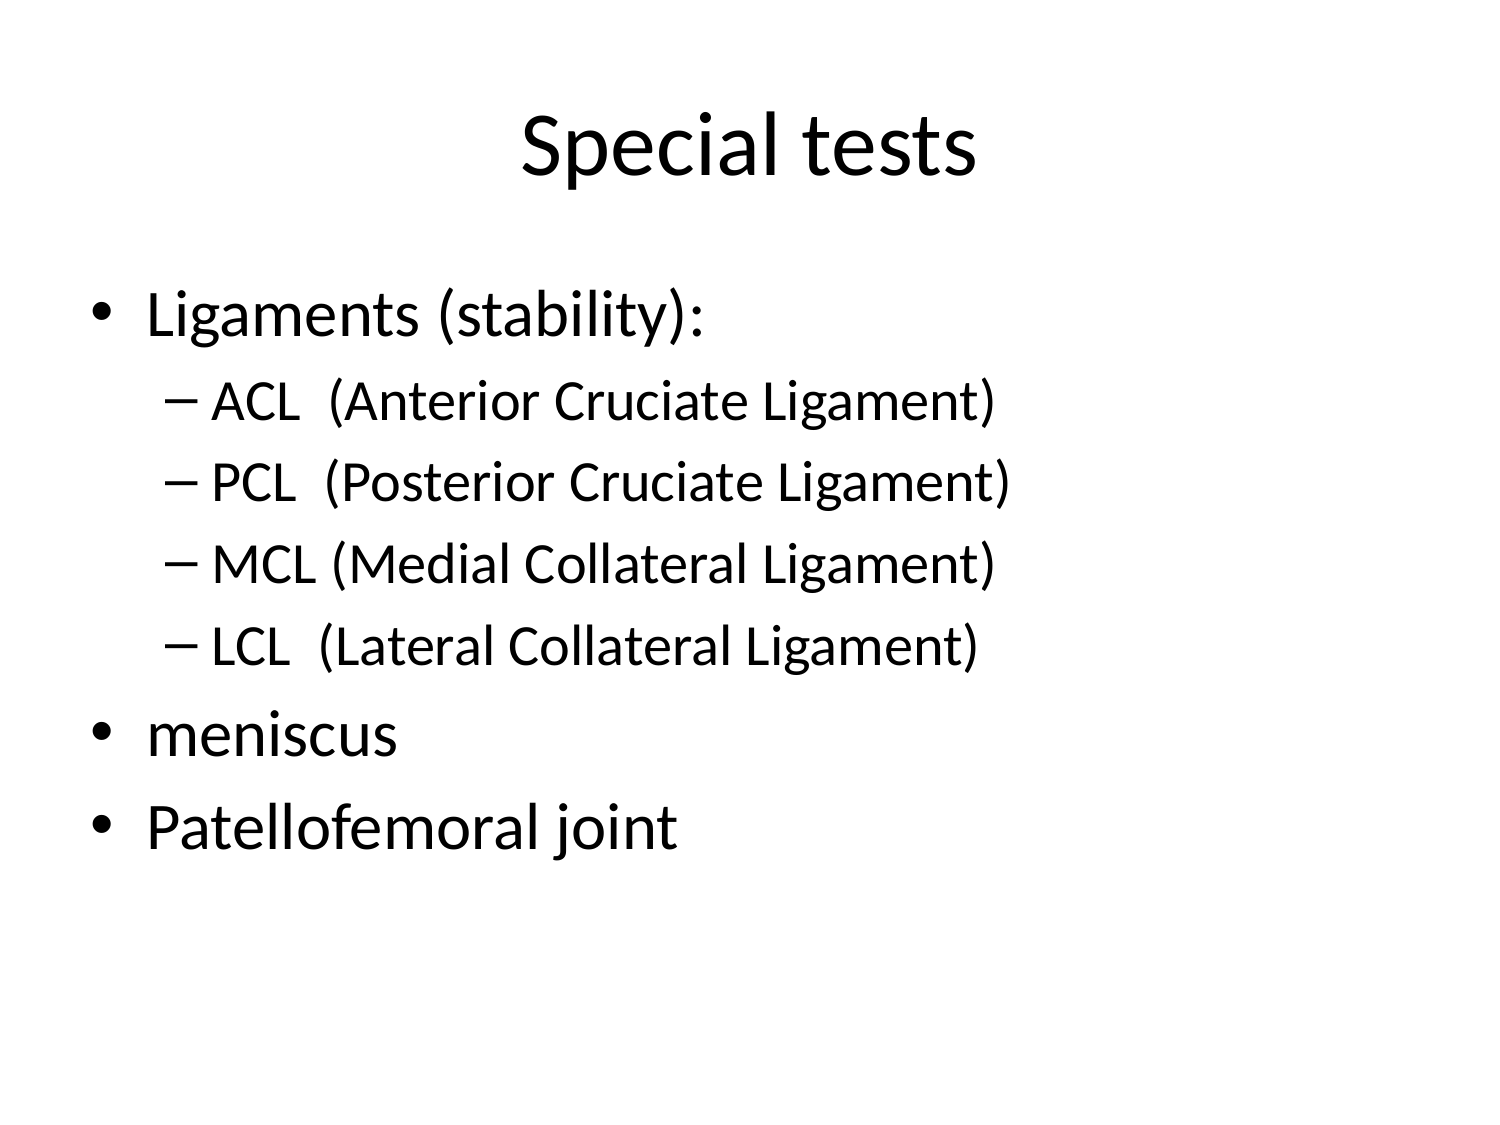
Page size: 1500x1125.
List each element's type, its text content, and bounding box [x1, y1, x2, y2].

list Ligaments (stability): ACL (Anterior Cruciate Ligament) PCL (Posterior Cruciate Ligament) MCL (Medial Collateral Ligament) LCL (Lateral Collateral Ligament) meniscus Patellofemoral joint [75, 262, 1425, 1005]
title Special tests [75, 45, 1425, 233]
